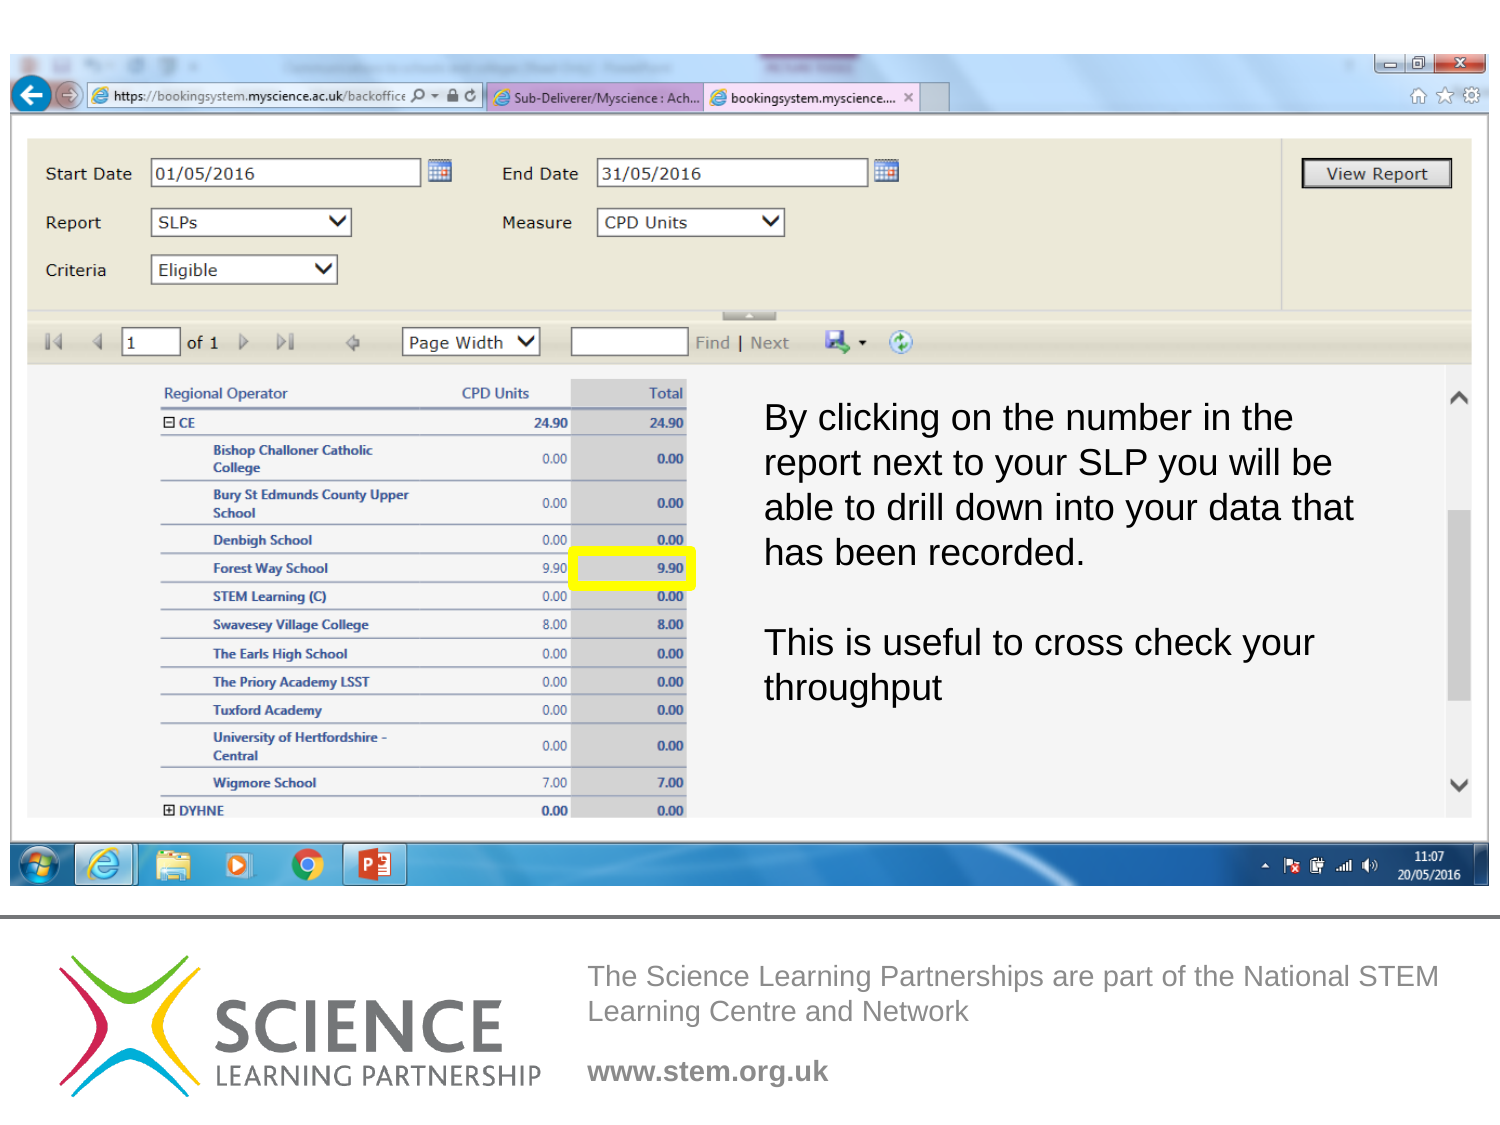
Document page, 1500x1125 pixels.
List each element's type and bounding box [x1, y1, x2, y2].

picture [9, 54, 1489, 886]
picture [41, 938, 557, 1114]
